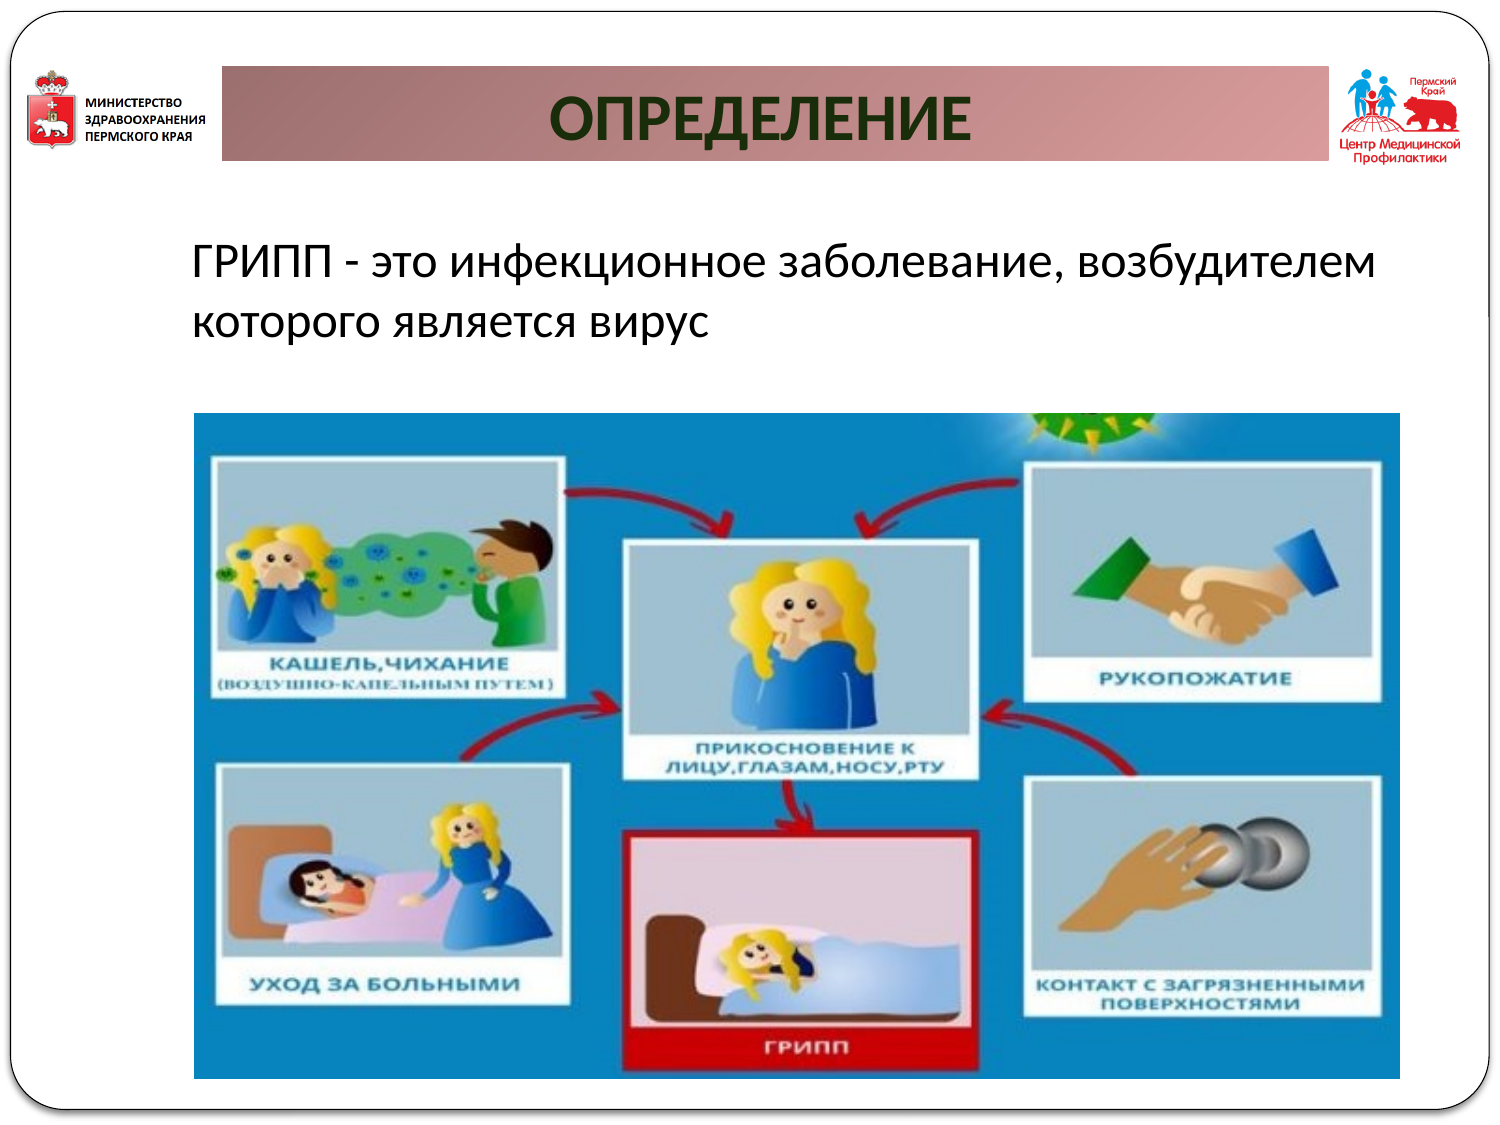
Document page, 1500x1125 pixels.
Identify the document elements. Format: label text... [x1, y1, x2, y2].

picture [572, 754, 579, 760]
picture [684, 489, 692, 495]
picture [1339, 68, 1460, 166]
picture [887, 488, 899, 494]
text_box ОПРЕДЕЛЕНИЕ [224, 66, 1329, 161]
picture [17, 66, 222, 163]
picture [196, 684, 205, 692]
picture [205, 413, 1389, 1080]
text_box ГРИПП - это инфекционное заболевание, возбудителем которого является вирус [177, 219, 1418, 355]
